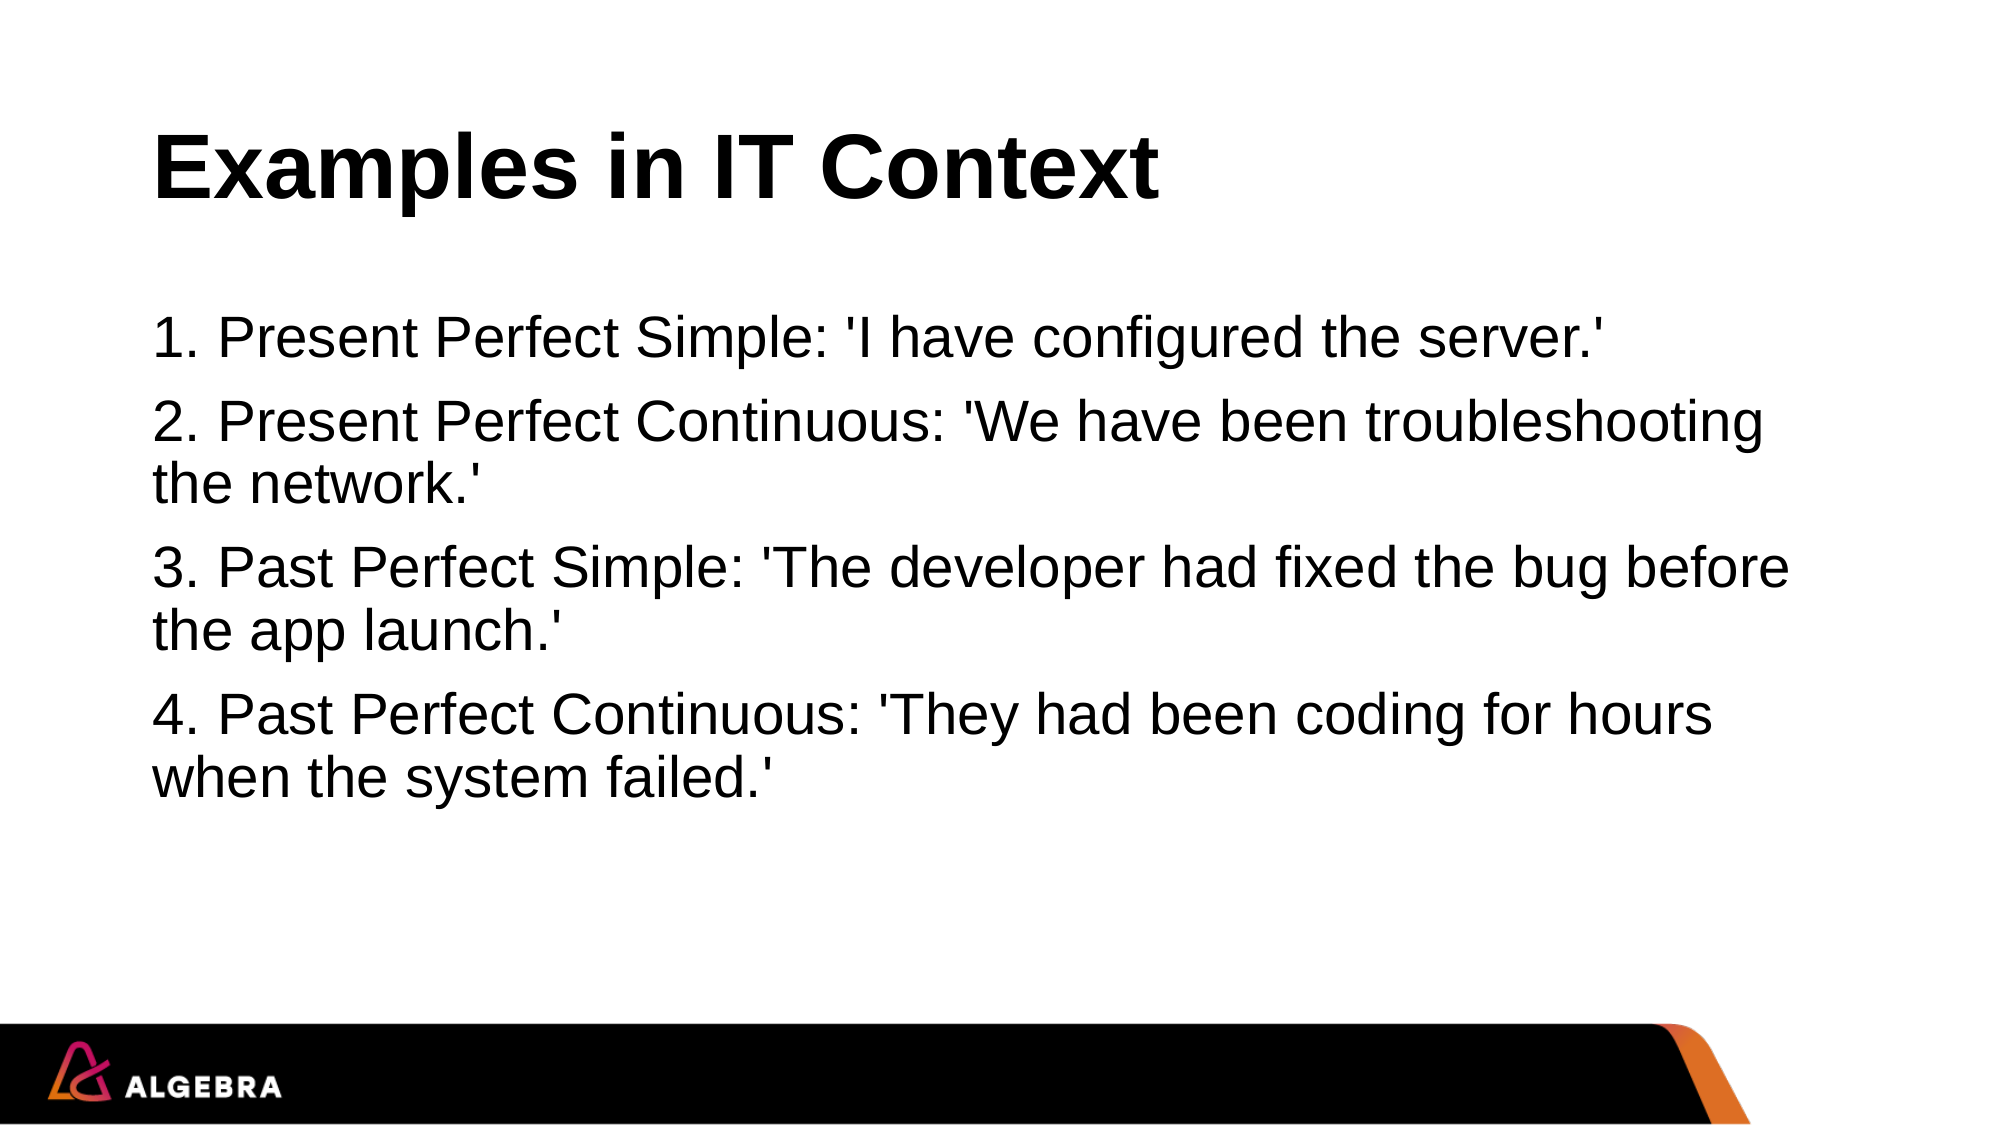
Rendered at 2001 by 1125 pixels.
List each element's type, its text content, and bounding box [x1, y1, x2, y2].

picture [0, 1023, 1958, 1125]
title Examples in IT Context [137, 59, 1863, 278]
list 1. Present Perfect Simple: 'I have configured the server.' 2. Present Perfect Continuous: 'We have been troubleshooting the network.' 3. Past Perfect Simple: 'The developer had fixed the bug before the app launch.' 4. Past Perfect Continuous: 'They had been coding for hours when the system failed.' [137, 299, 1863, 1014]
